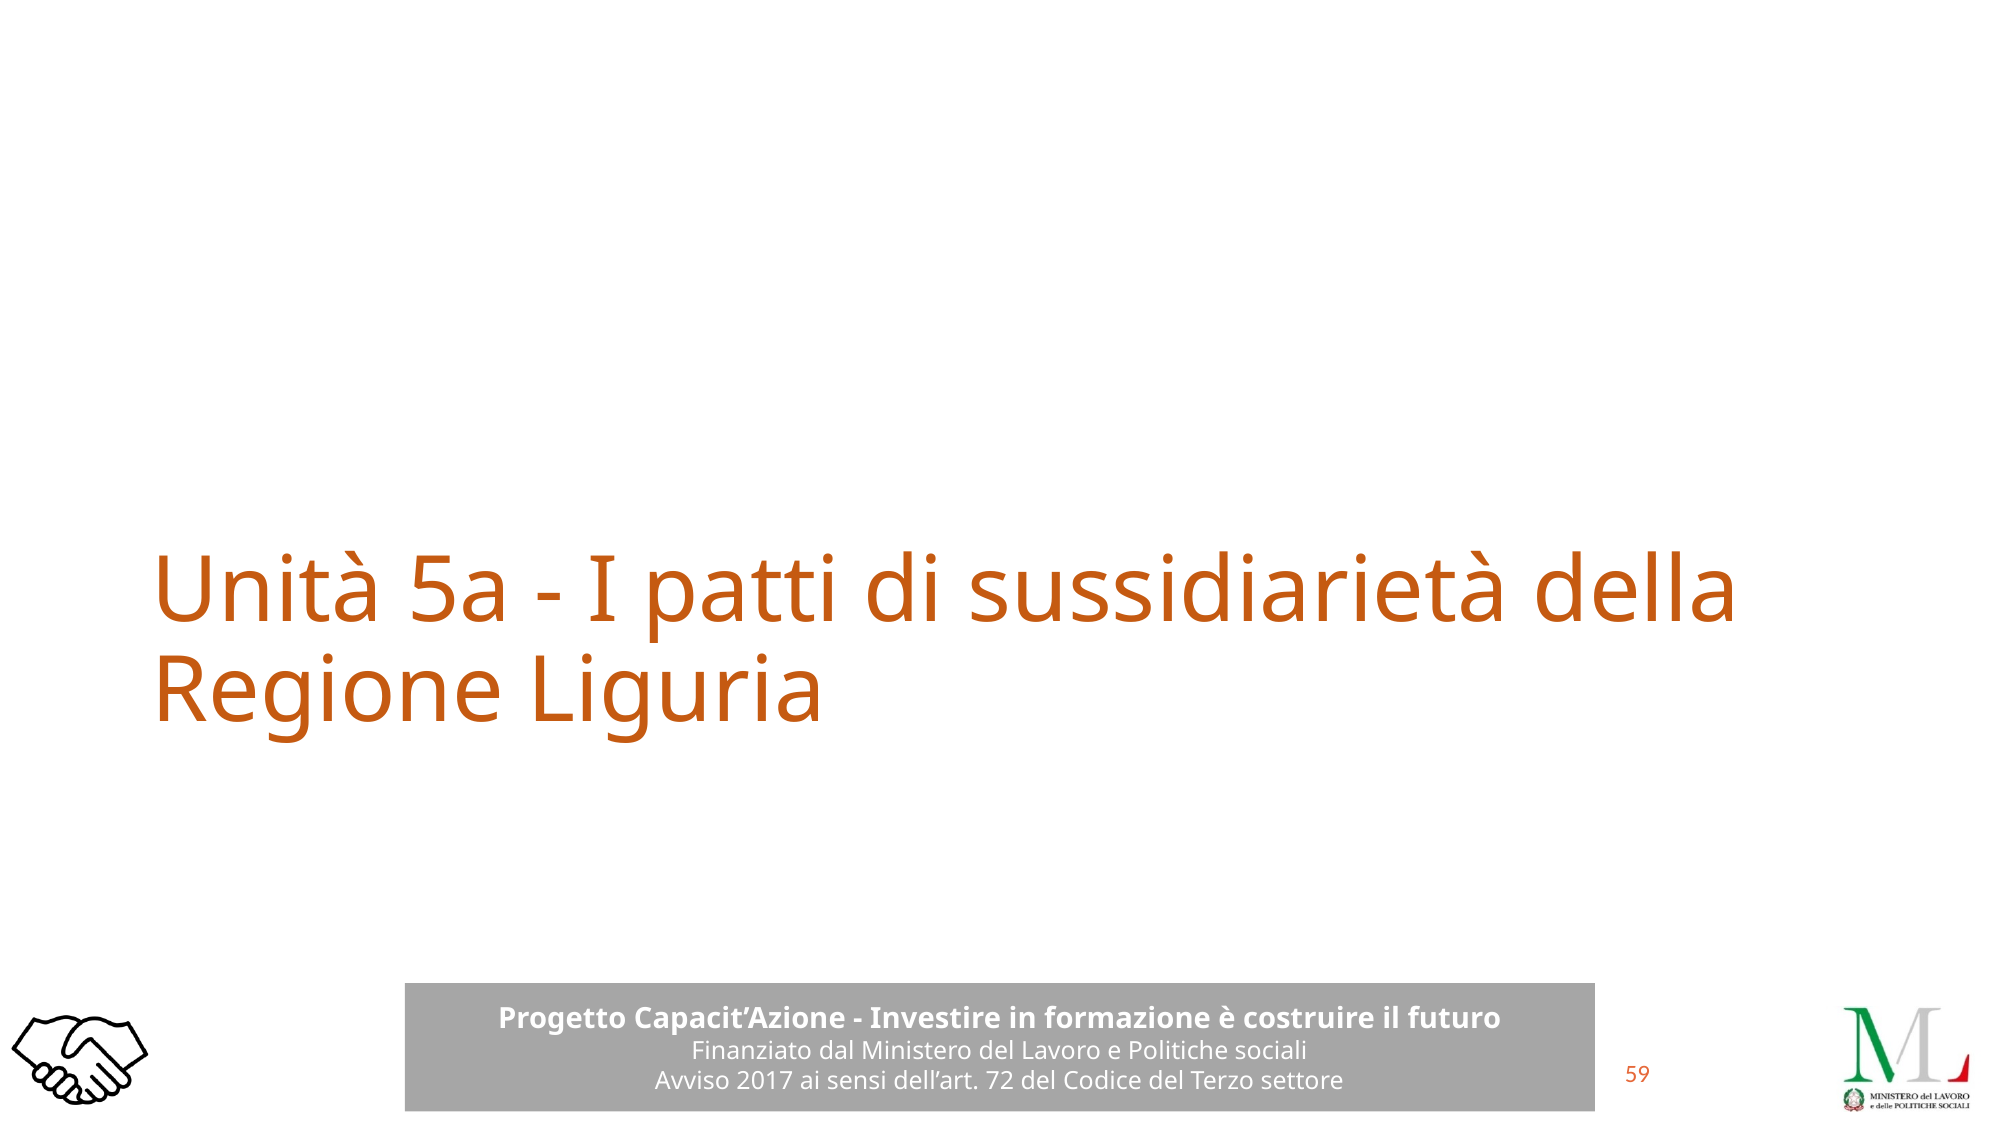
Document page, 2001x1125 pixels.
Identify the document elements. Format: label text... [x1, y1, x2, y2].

slide_number 59 [1412, 1042, 1863, 1103]
picture [10, 1009, 149, 1109]
title Unità 5a - I patti di sussidiarietà della Regione Liguria [136, 280, 1862, 749]
picture [1826, 1006, 1987, 1112]
